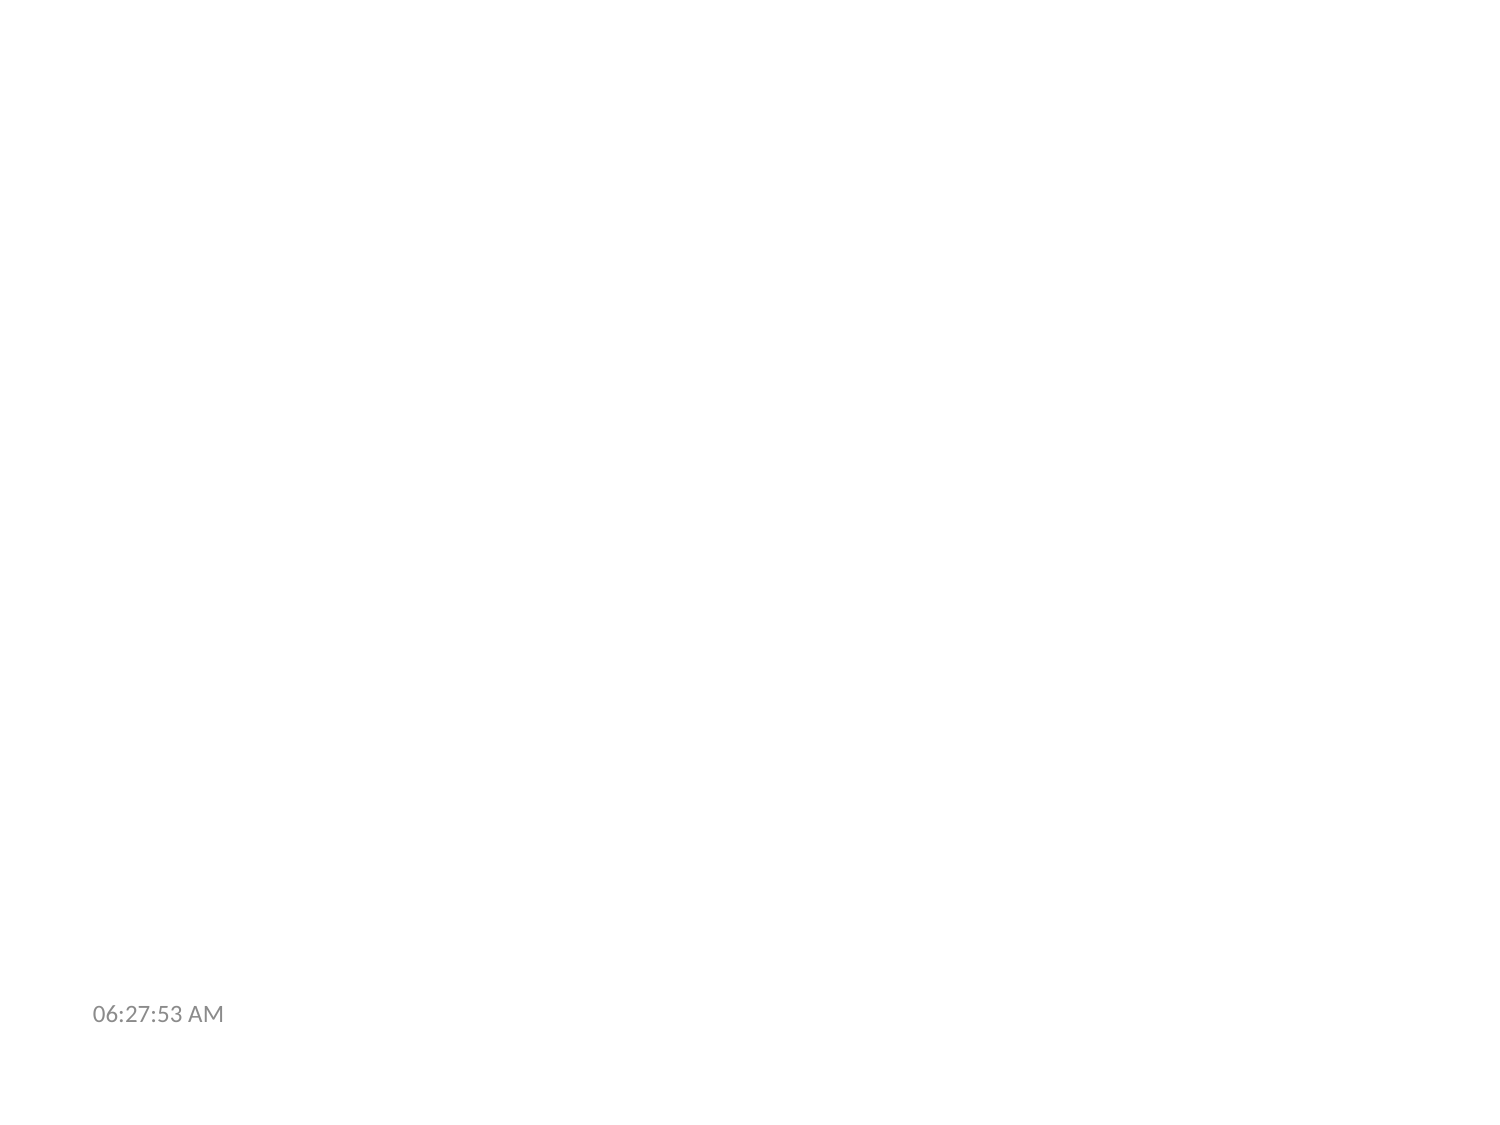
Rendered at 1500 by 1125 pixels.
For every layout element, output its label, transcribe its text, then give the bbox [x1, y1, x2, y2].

text_box 3:35:09 PM [77, 982, 428, 1043]
